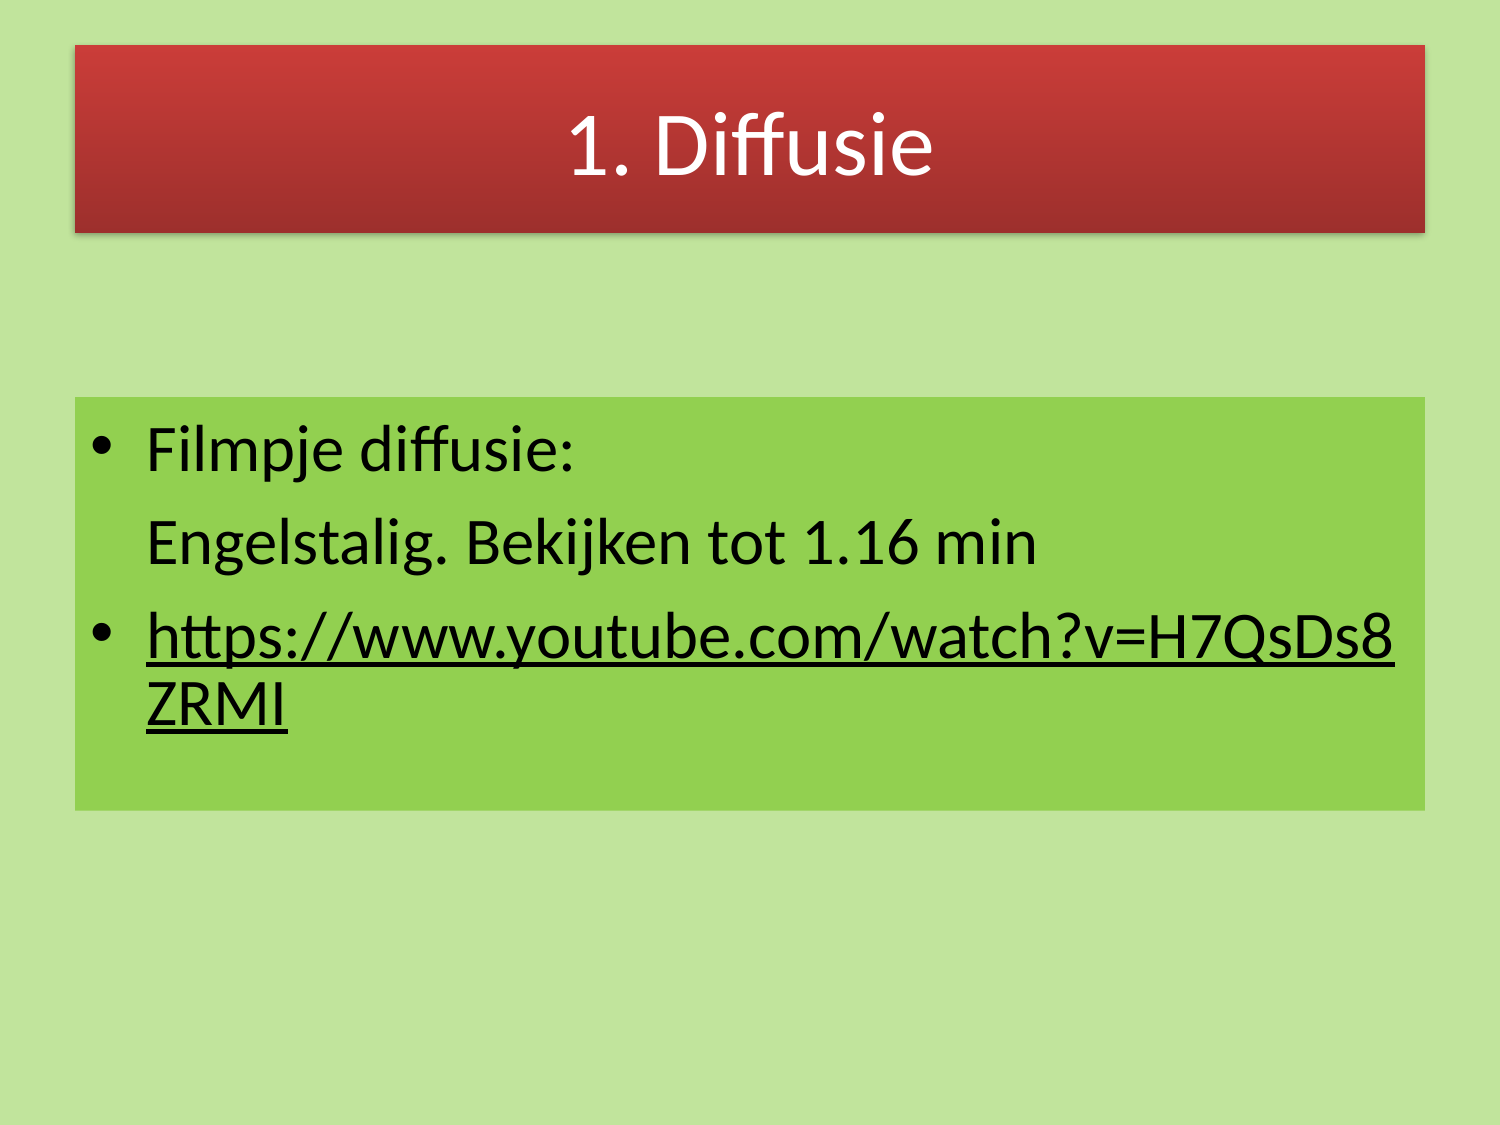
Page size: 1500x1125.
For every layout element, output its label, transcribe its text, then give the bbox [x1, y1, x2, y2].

title 1. Diffusie [75, 45, 1425, 233]
list Filmpje diffusie: Engelstalig. Bekijken tot 1.16 min https://www.youtube.com/watch?v=H7QsDs8ZRMI [75, 397, 1425, 811]
